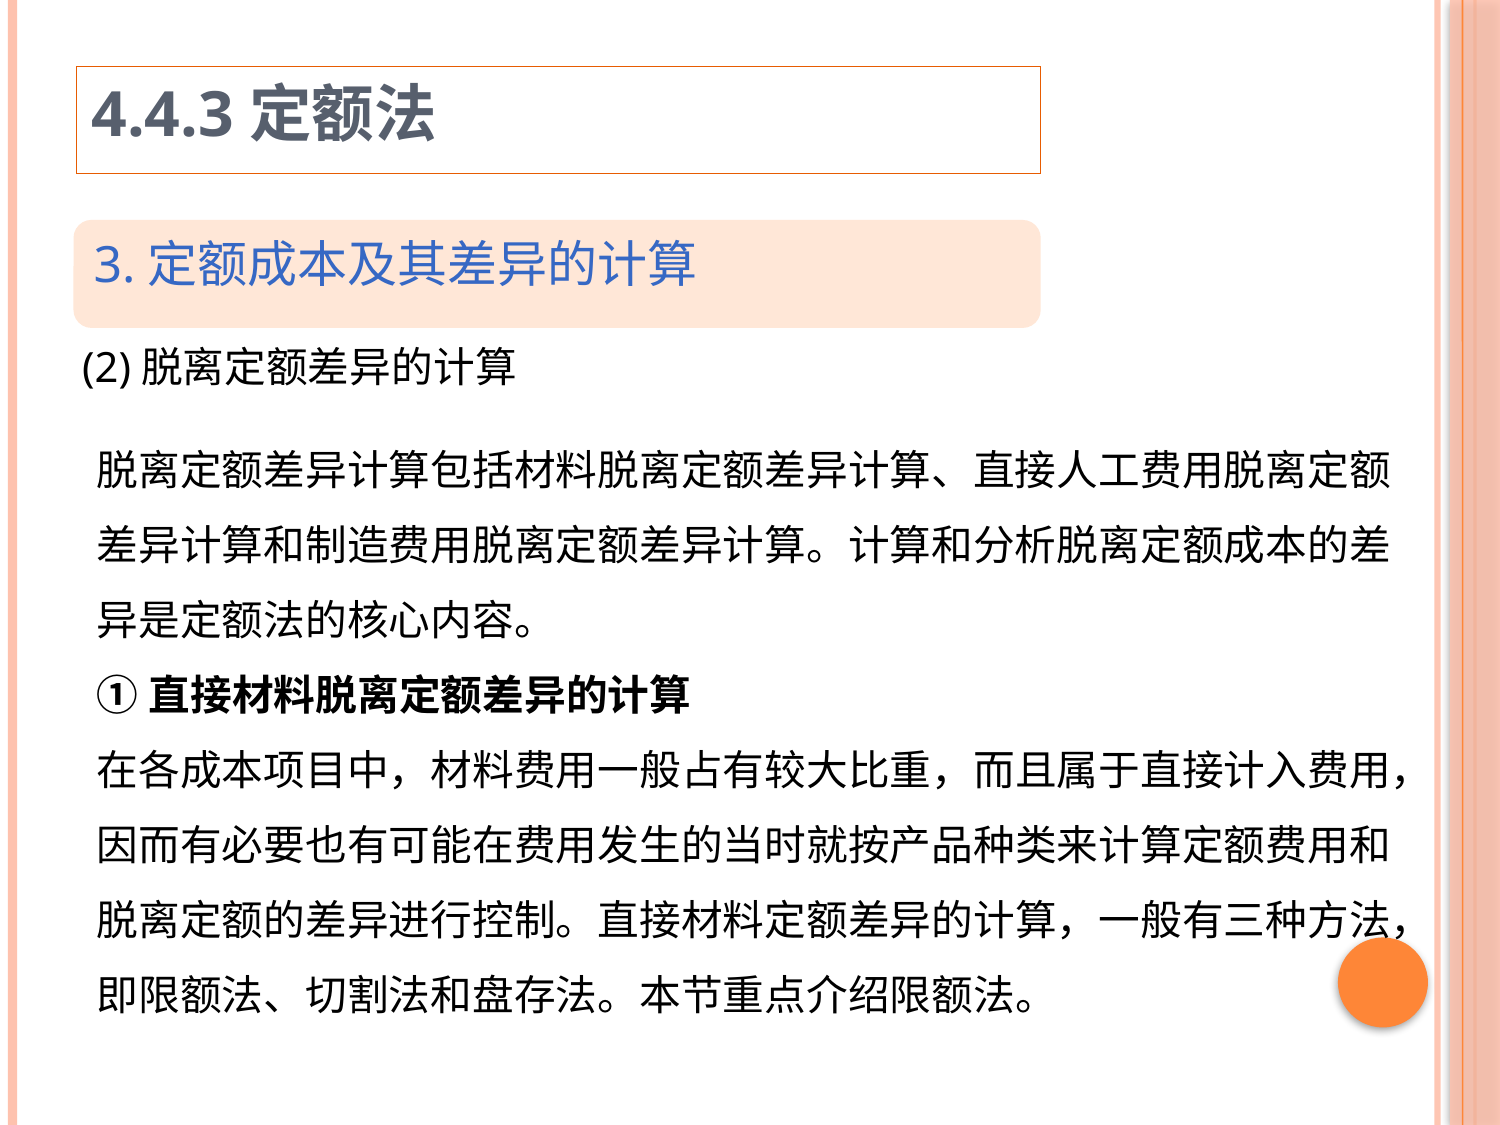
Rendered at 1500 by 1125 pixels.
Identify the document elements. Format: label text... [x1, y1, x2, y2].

text_box 脱离定额差异计算包括材料脱离定额差异计算、直接人工费用脱离定额差异计算和制造费用脱离定额差异计算。计算和分析脱离定额成本的差异是定额法的核心内容。 ①直接材料脱离定额差异的计算 在各成本项目中，材料费用一般占有较大比重，而且属于直接计入费用，因而有必要也有可能在费用发生的当时就按产品种类来计算定额费用和脱离定额的差异进行控制。直接材料定额差异的计算，一般有三种方法，即限额法、切割法和盘存法。本节重点介绍限额法。 [81, 411, 1418, 1027]
text_box (2)脱离定额差异的计算 [67, 333, 868, 399]
text_box 3.定额成本及其差异的计算 [73, 219, 1041, 328]
text_box 4.4.3定额法 [76, 66, 1041, 174]
